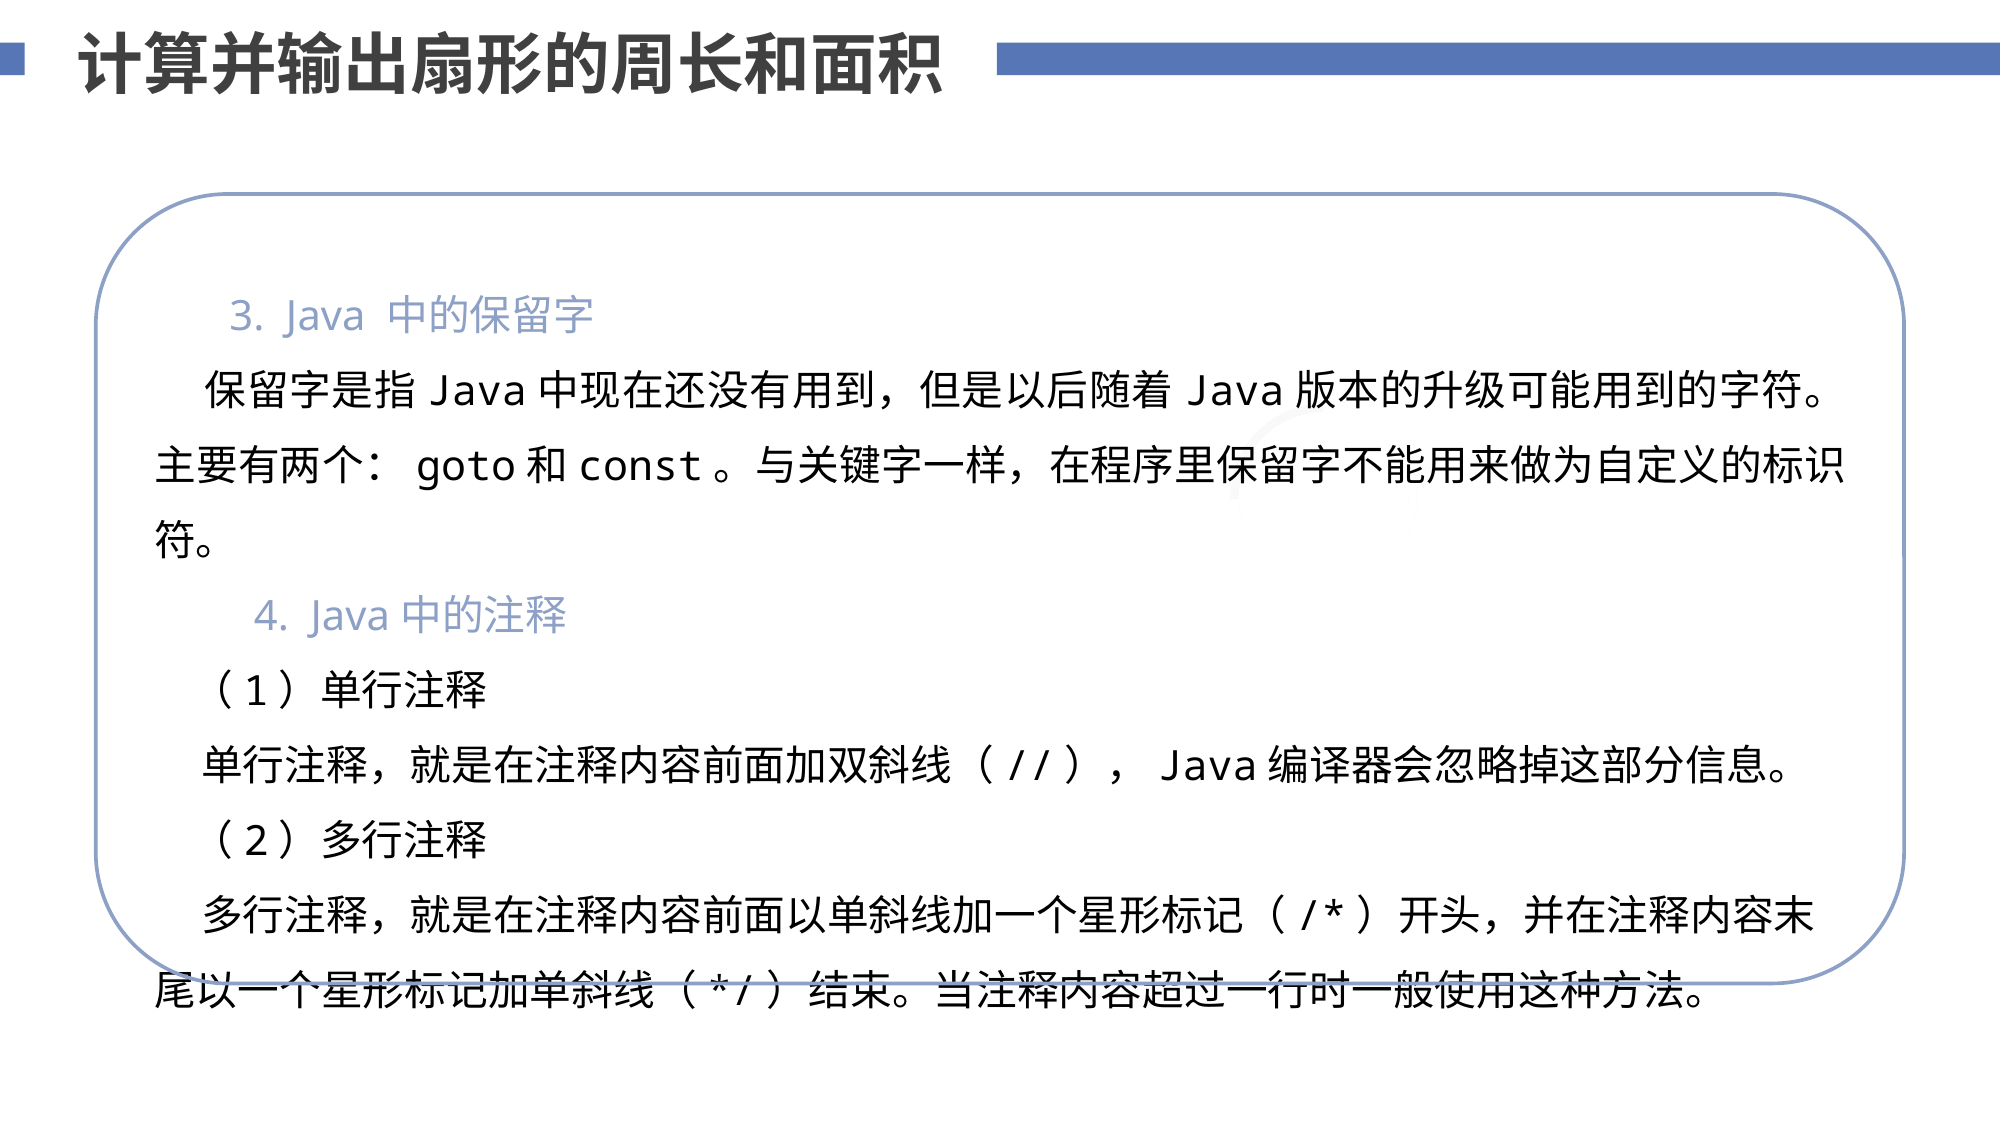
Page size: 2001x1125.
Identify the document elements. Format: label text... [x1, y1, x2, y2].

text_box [1234, 407, 1413, 587]
text_box 计算并输出扇形的周长和面积 [76, 21, 945, 102]
text_box [996, 41, 2000, 76]
text_box 3. Java 中的保留字 保留字是指Java中现在还没有用到，但是以后随着Java版本的升级可能用到的字符。主要有两个：goto和const。与关键字一样，在程序里保留字不能用来做为自定义的标识符。 4. Java中的注释 （1）单行注释 单行注释，就是在注释内容前面加双斜线（//），Java编译器会忽略掉这部分信息。 （2）多行注释 多行注释，就是在注释内容前面以单斜线加一个星形标记（/*）开头，并在注释内容末尾以一个星形标记加单斜线（*/）结束。当注释内容超过一行时一般使用这种方法。 [154, 963, 1846, 1014]
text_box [1451, 385, 1820, 591]
text_box [0, 41, 26, 76]
text_box [94, 192, 1906, 985]
